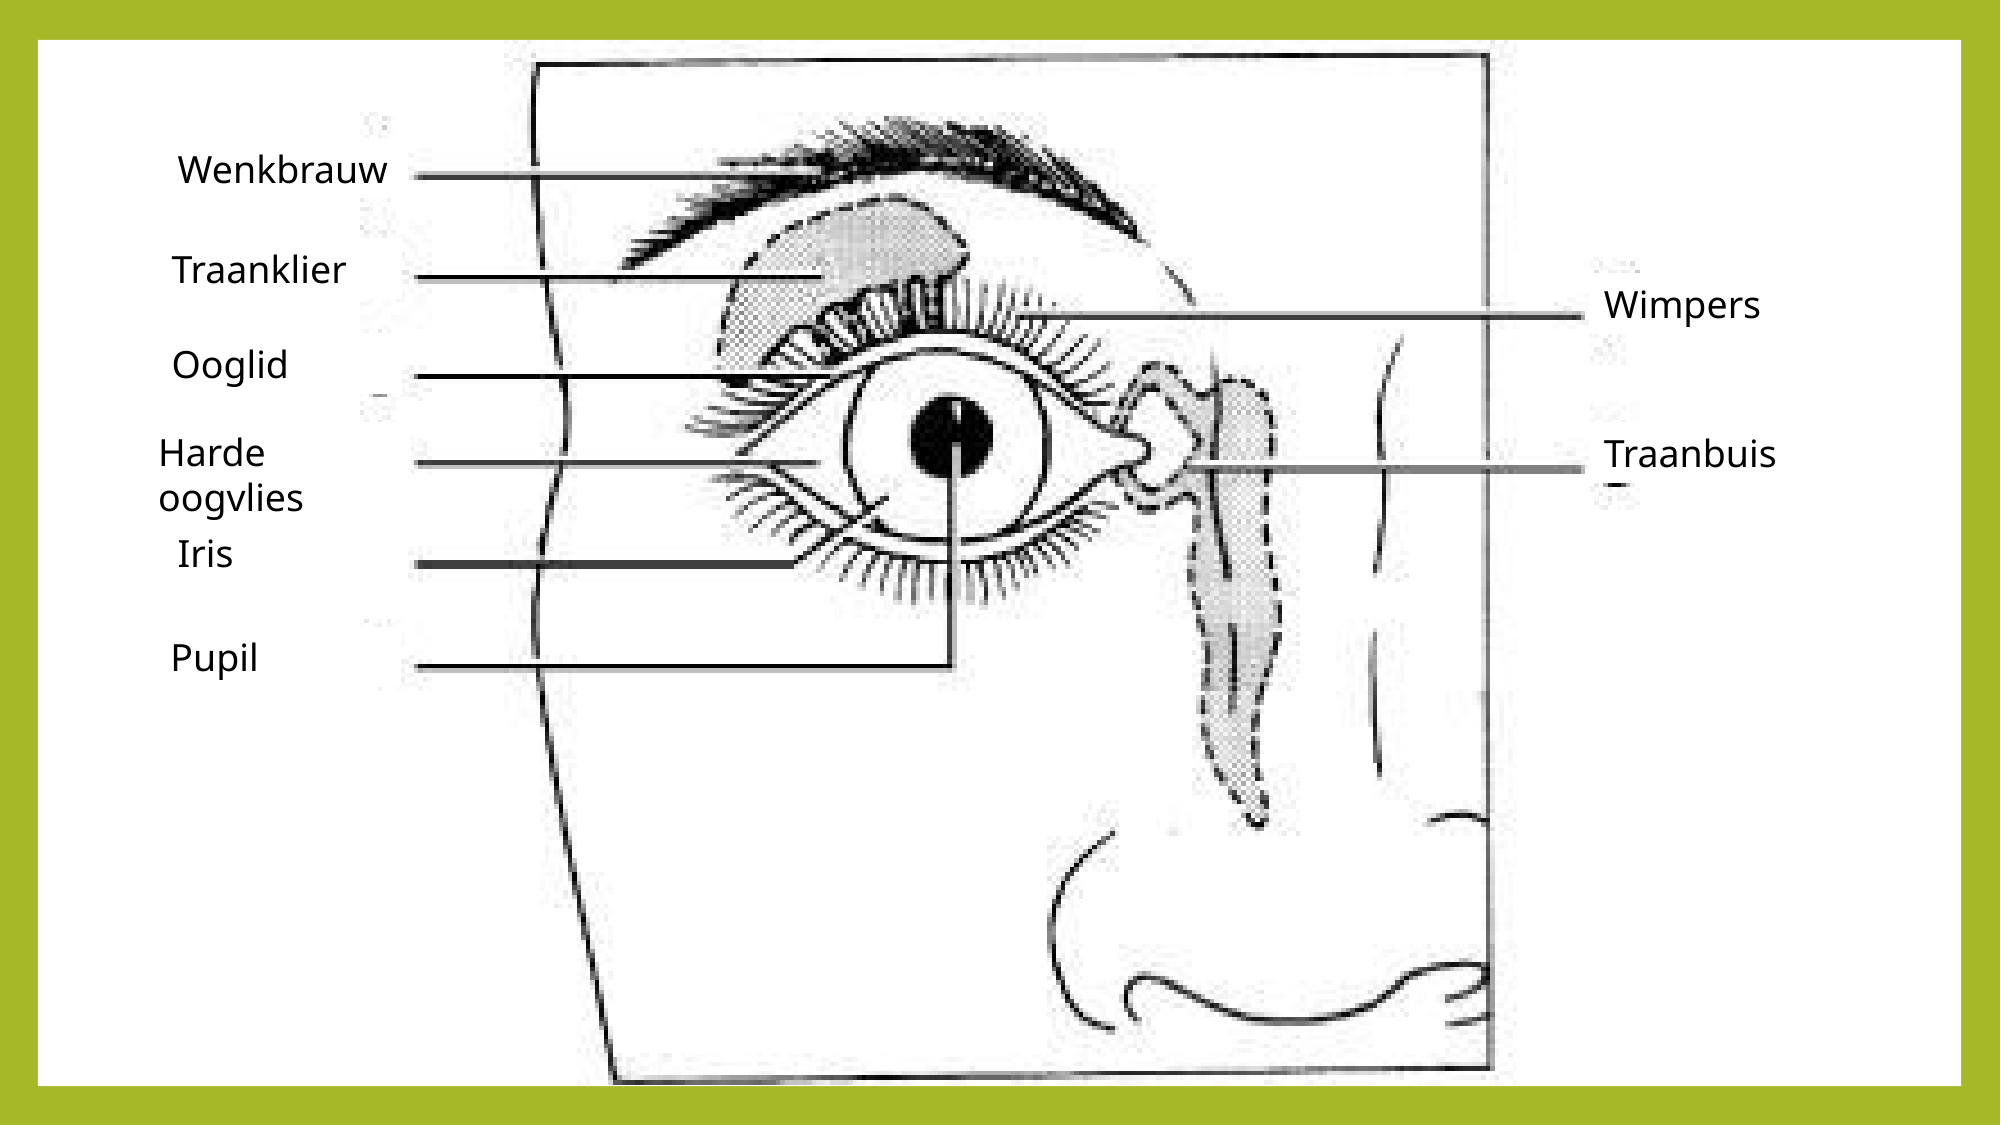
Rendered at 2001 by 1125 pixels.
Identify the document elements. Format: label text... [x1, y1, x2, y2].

text_box Pupil [155, 627, 355, 687]
text_box Iris [162, 522, 355, 582]
text_box Ooglid [156, 333, 355, 394]
text_box Traanklier [156, 238, 355, 299]
text_box Wimpers [1643, 273, 1835, 334]
text_box Harde oogvlies [143, 422, 355, 527]
text_box Traanbuis [1643, 422, 1835, 483]
picture [360, 40, 1640, 1085]
text_box Wenkbrauw [162, 138, 355, 198]
